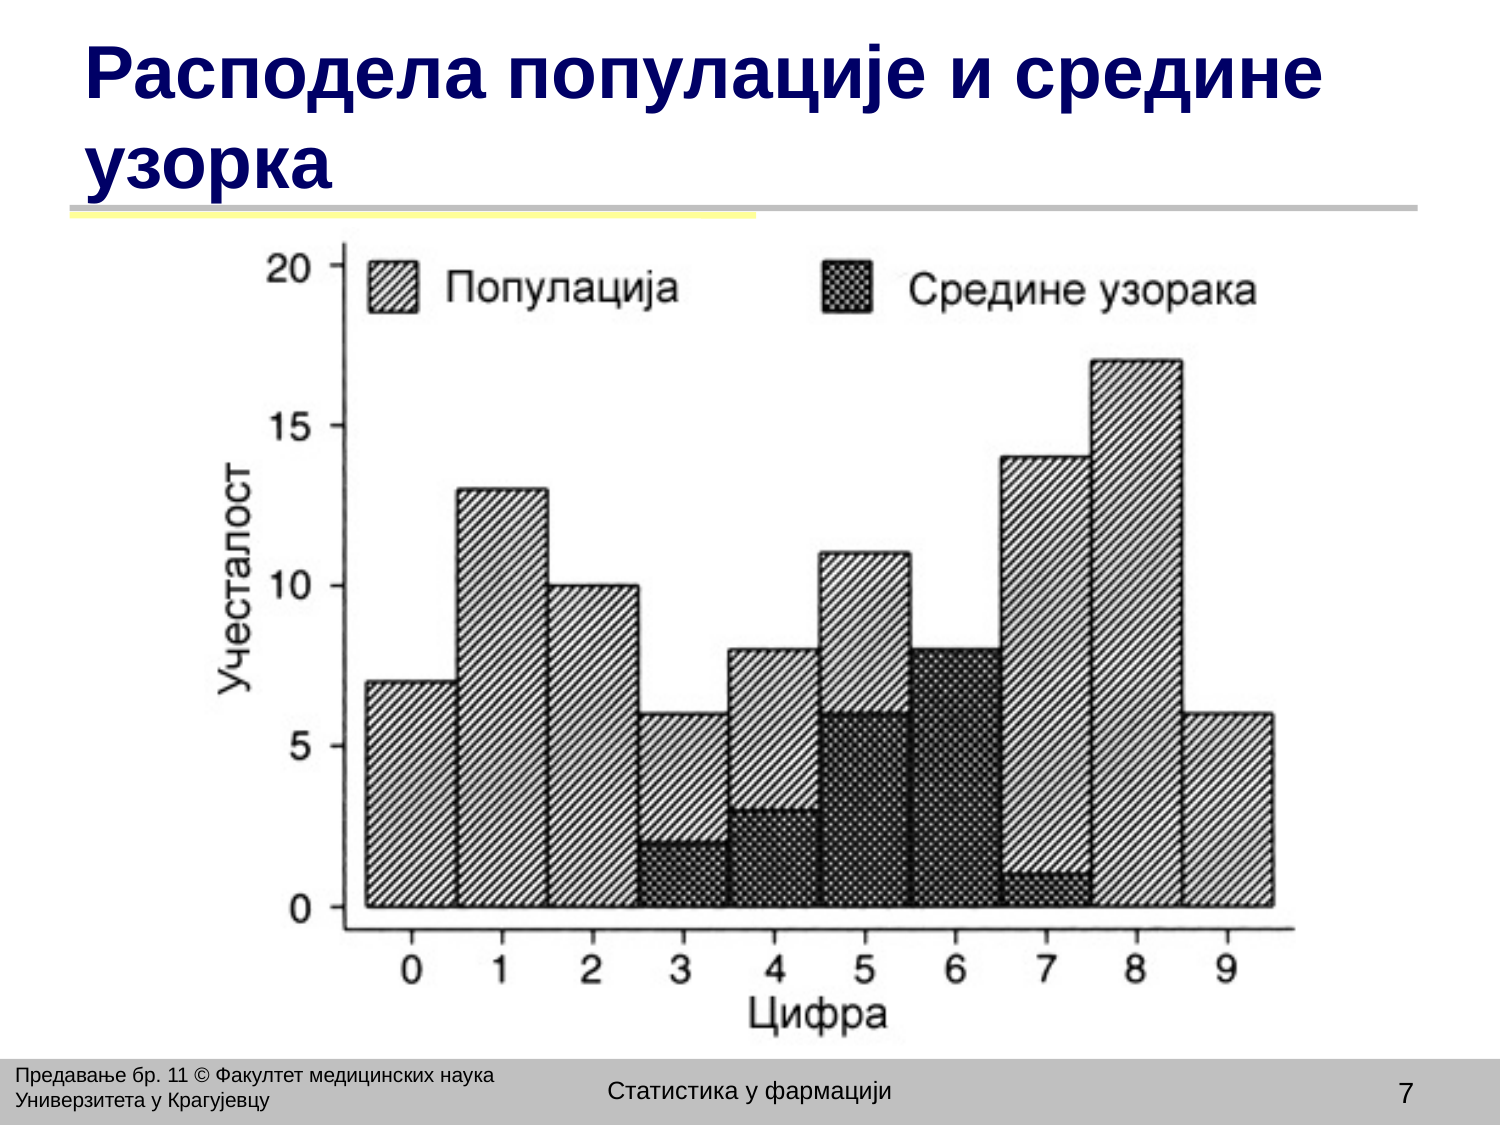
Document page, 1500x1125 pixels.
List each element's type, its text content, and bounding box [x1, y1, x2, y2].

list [204, 227, 1308, 1053]
slide_number 7 [1079, 1066, 1430, 1125]
footer Статистика у фармацији [512, 1066, 988, 1125]
slide_number Предавање бр. 11 © Факултет медицинских наука Универзитета у Крагујевцу [0, 1053, 622, 1108]
title Расподела популације и средине узорка [69, 19, 1426, 208]
